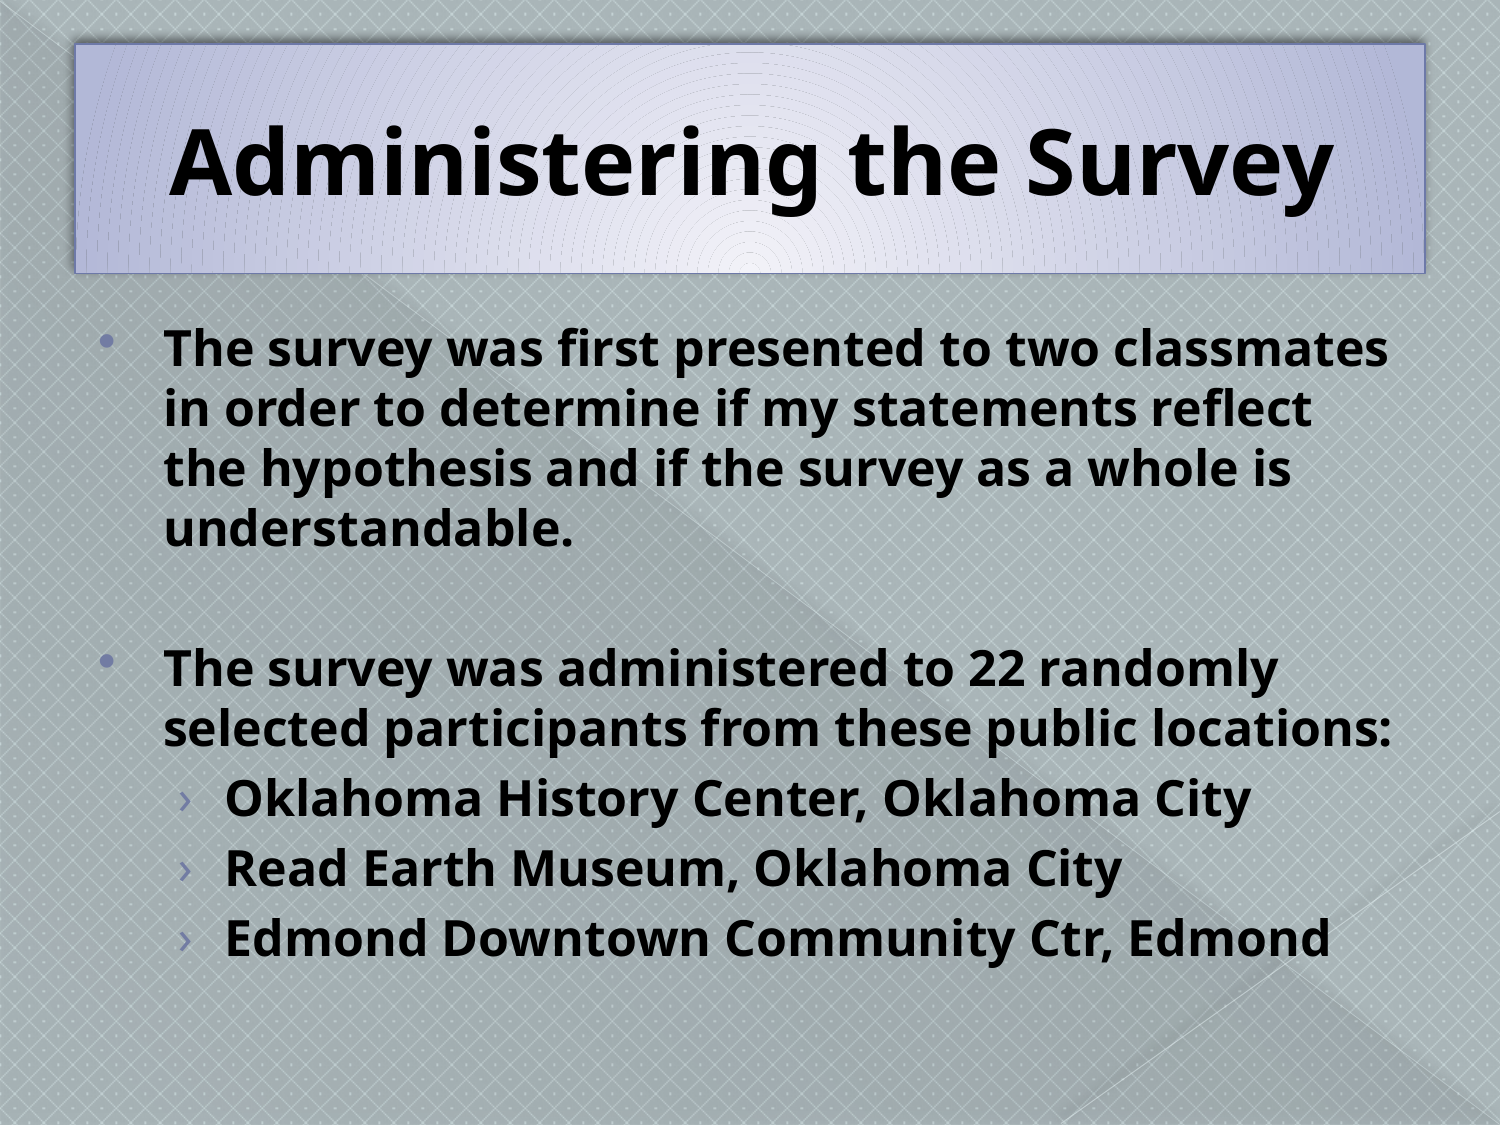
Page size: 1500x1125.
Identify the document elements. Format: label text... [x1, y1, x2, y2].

list The survey was first presented to two classmates in order to determine if my statements reflect the hypothesis and if the survey as a whole is understandable. The survey was administered to 22 randomly selected participants from these public locations: Oklahoma History Center, Oklahoma City Read Earth Museum, Oklahoma City Edmond Downtown Community Ctr, Edmond [75, 308, 1425, 1059]
title Administering the Survey [74, 43, 1426, 274]
